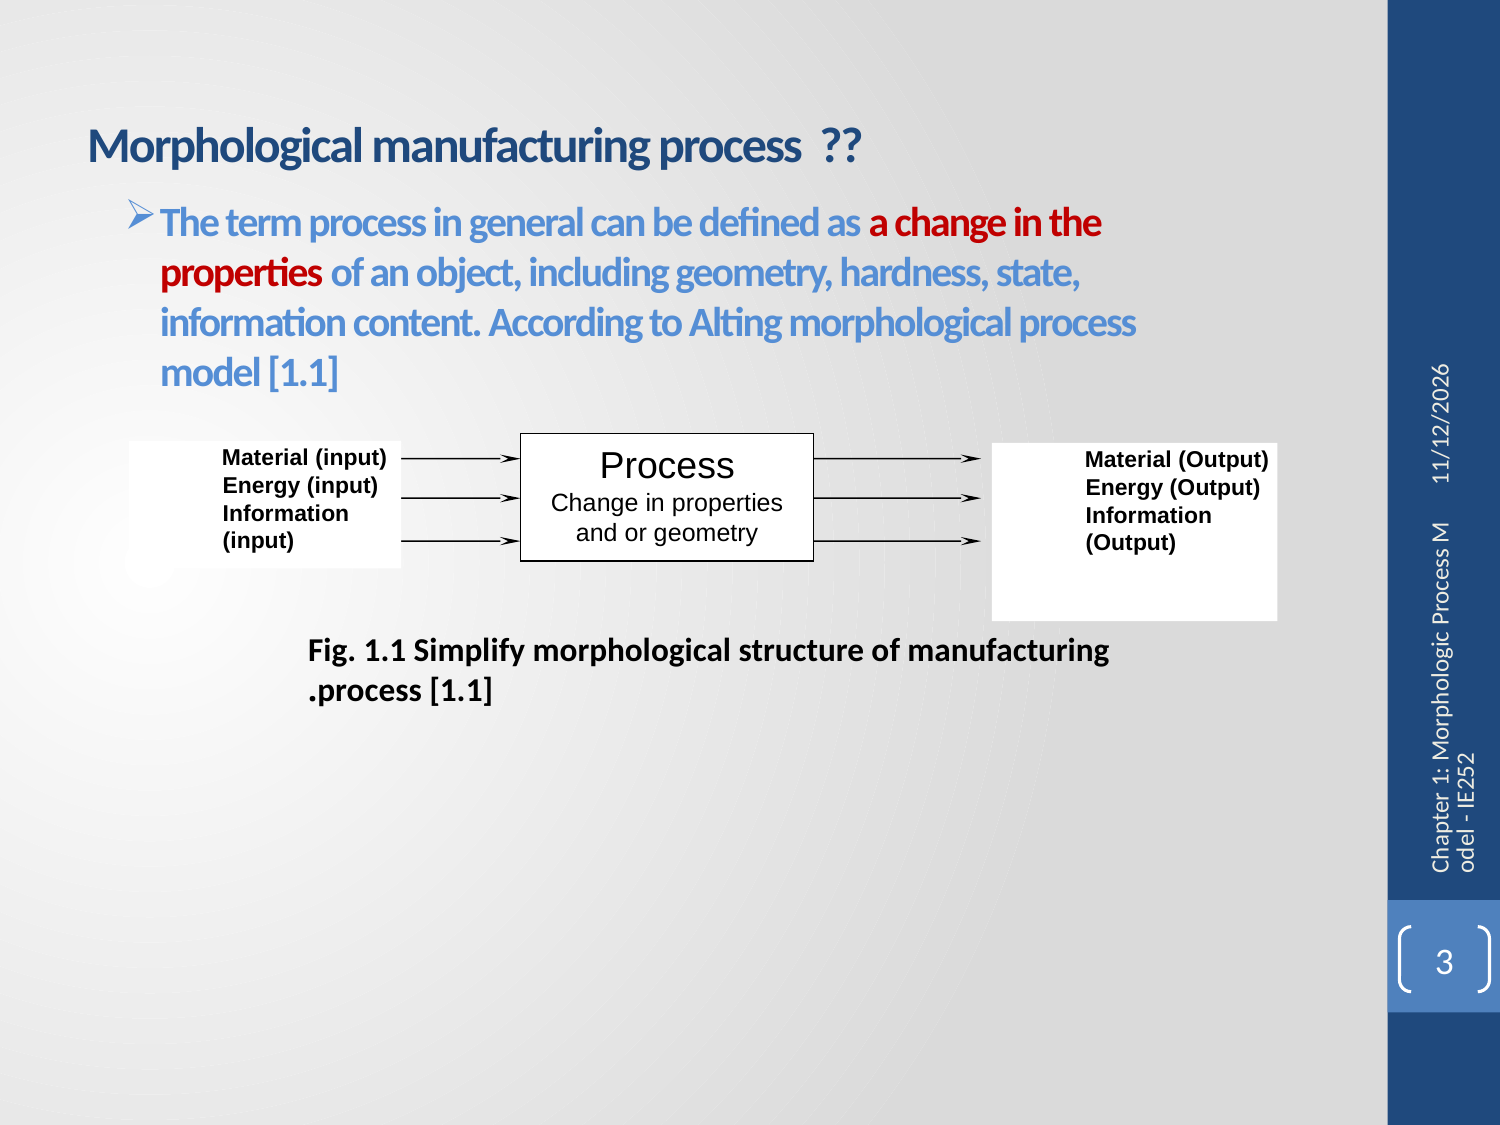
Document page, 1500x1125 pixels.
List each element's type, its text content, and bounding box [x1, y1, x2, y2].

slide_number 3 [1397, 925, 1492, 994]
text_box The term process in general can be defined as a change in the properties of an object, including geometry, hardness, state, information content. According to Alting morphological process model [1.1] [70, 187, 1254, 403]
footer Chapter 1: Morphologic Process Model - IE252 [1408, 500, 1469, 889]
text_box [128, 433, 1278, 698]
text_box Morphological manufacturing process ?? [72, 105, 879, 187]
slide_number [1408, 100, 1469, 500]
